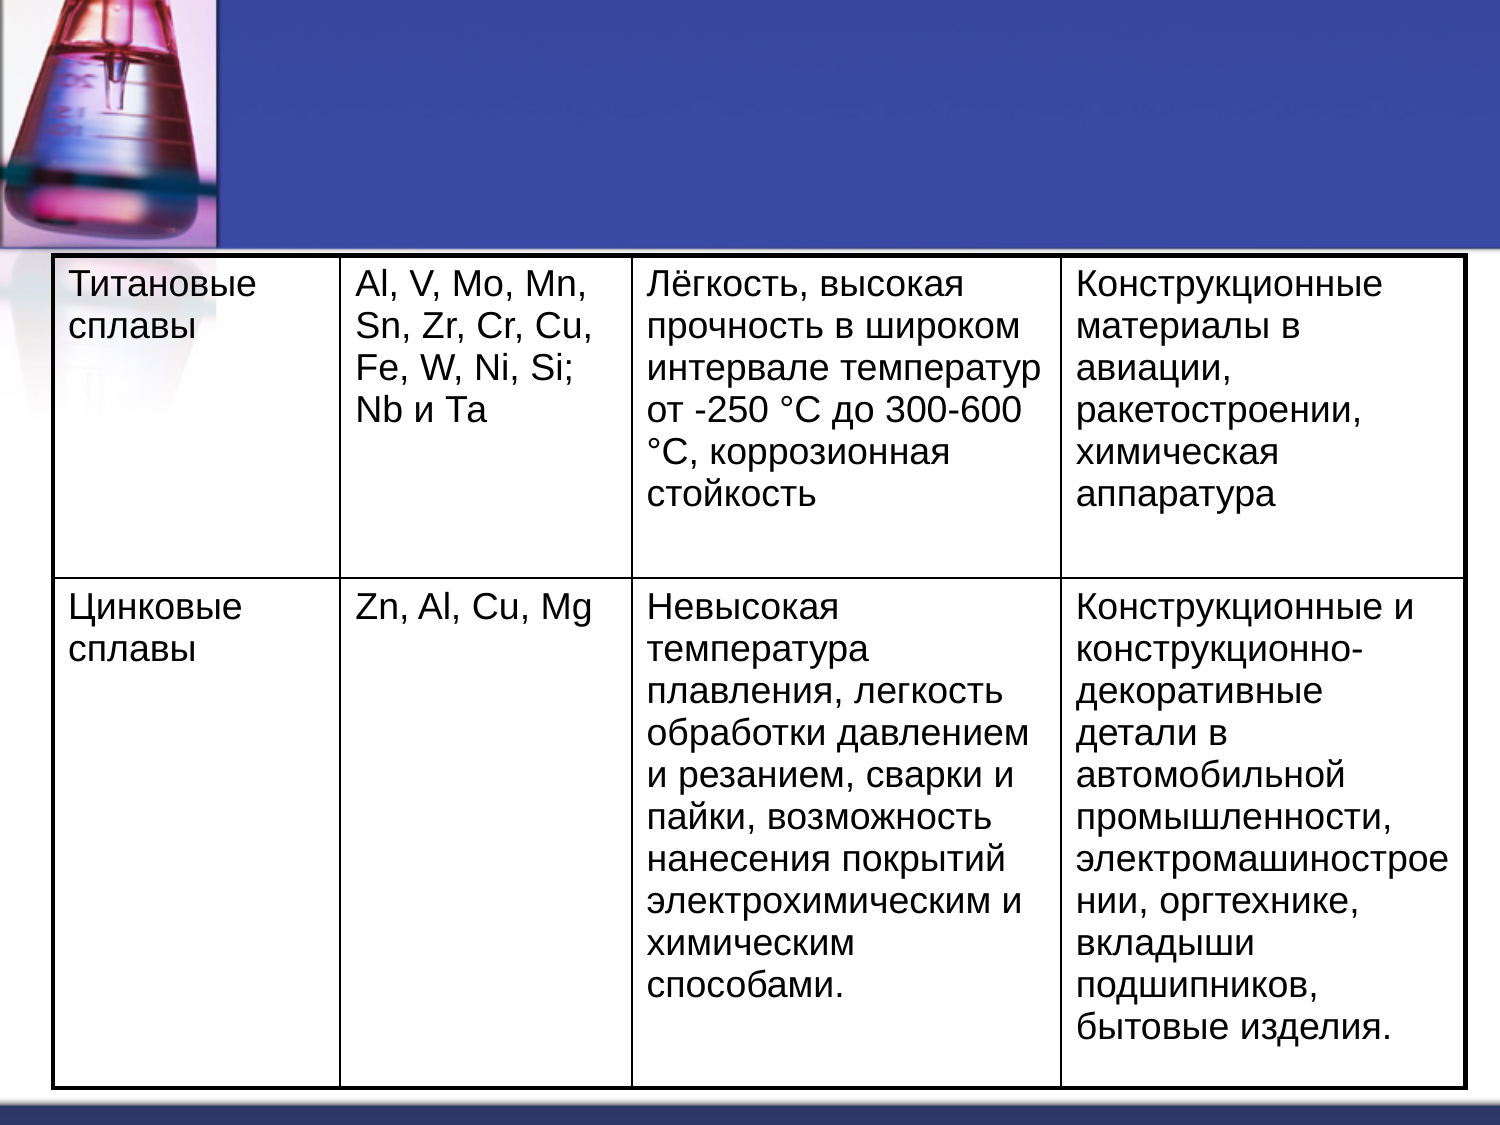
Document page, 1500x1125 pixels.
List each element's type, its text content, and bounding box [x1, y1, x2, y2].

picture [0, 0, 1500, 1125]
table_cell Невысокая температура плавления, легкость обработки давлением и резанием, сварки и пайки, возможность нанесения покрытий электрохимическим и химическим способами. [633, 579, 1060, 1086]
table_cell Zn, Al, Cu, Mg [341, 579, 631, 1086]
table_header Титановые сплавы [55, 258, 339, 577]
table_header Конструкционные материалы в авиации, ракетостроении, химическая аппаратура [1062, 258, 1463, 577]
table_header Al, V, Mo, Mn, Sn, Zr, Cr, Cu, Fe, W, Ni, Si; Nb и Та [341, 258, 631, 577]
table_header Лёгкость, высокая прочность в широком интервале температур от -250 °С до 300-600 °С, коррозионная стойкость [633, 258, 1060, 577]
table_cell Цинковые сплавы [55, 579, 339, 1086]
table_cell Конструкционные и конструкционно-декоративные детали в автомобильной промышленности, электромашиностроении, оргтехнике, вкладыши подшипников, бытовые изделия. [1062, 579, 1463, 1086]
